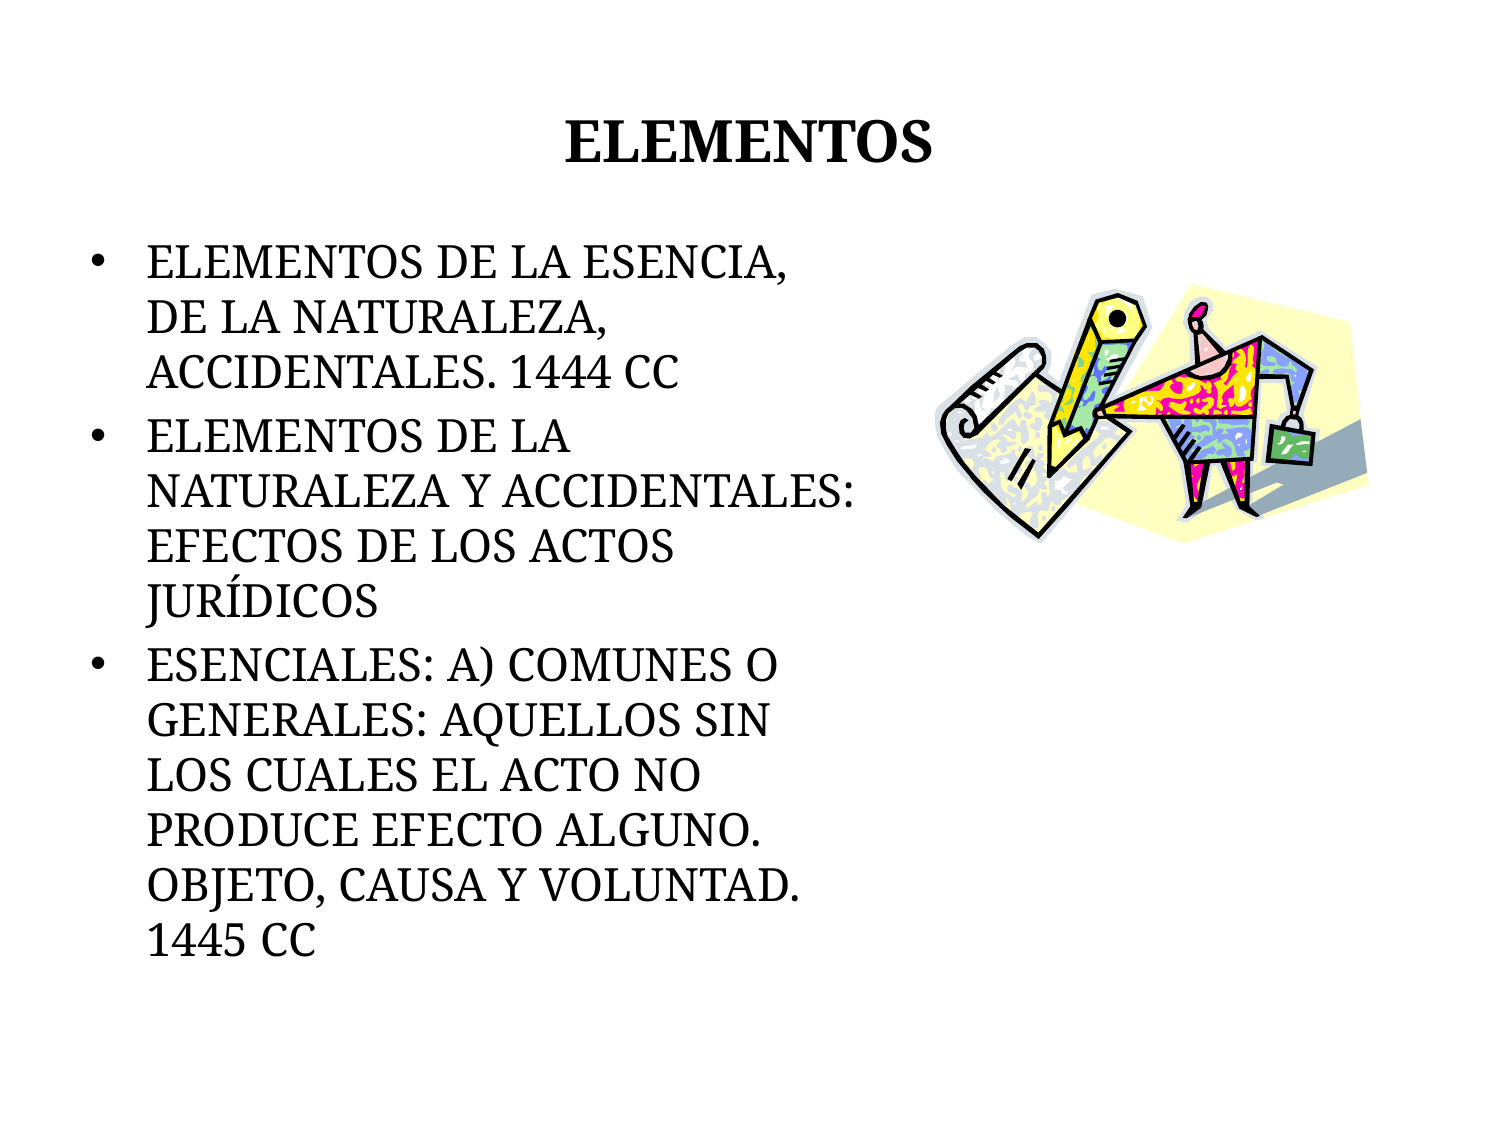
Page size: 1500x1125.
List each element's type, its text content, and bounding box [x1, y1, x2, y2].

title ELEMENTOS [75, 45, 1425, 233]
picture [934, 277, 1376, 551]
list ELEMENTOS DE LA ESENCIA, DE LA NATURALEZA, ACCIDENTALES. 1444 CC ELEMENTOS DE LA NATURALEZA Y ACCIDENTALES: EFECTOS DE LOS ACTOS JURÍDICOS ESENCIALES: A) COMUNES O GENERALES: AQUELLOS SIN LOS CUALES EL ACTO NO PRODUCE EFECTO ALGUNO. OBJETO, CAUSA Y VOLUNTAD. 1445 CC [75, 224, 875, 968]
